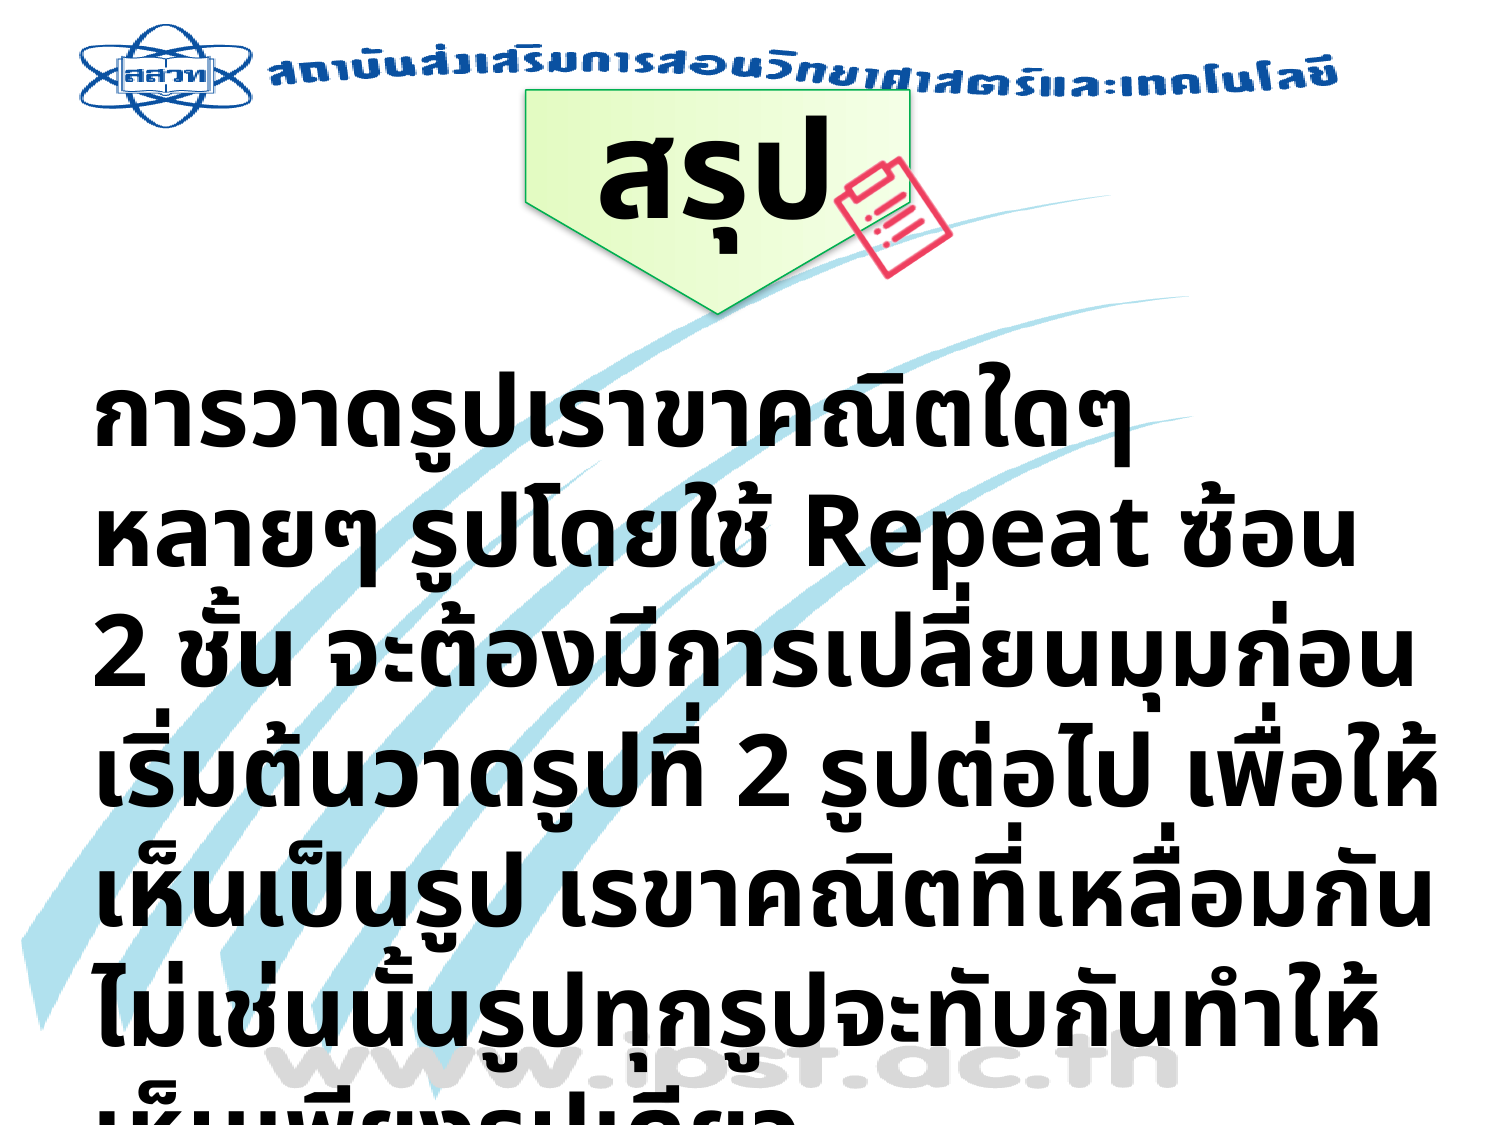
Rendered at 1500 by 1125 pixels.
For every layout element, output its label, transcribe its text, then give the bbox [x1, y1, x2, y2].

picture [0, 0, 1500, 1125]
text_box การวาดรูปเราขาคณิตใดๆ หลายๆ รูปโดยใช้ Repeat ซ้อน 2 ชั้น จะต้องมีการเปลี่ยนมุมก่อนเริ่มต้นวาดรูปที่ 2 รูปต่อไป เพื่อให้เห็นเป็นรูป เรขาคณิตที่เหลื่อมกัน ไม่เช่นนั้นรูปทุกรูปจะทับกันทำให้เห็นเพียงรูปเดียว [76, 339, 1459, 1125]
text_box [525, 73, 911, 315]
